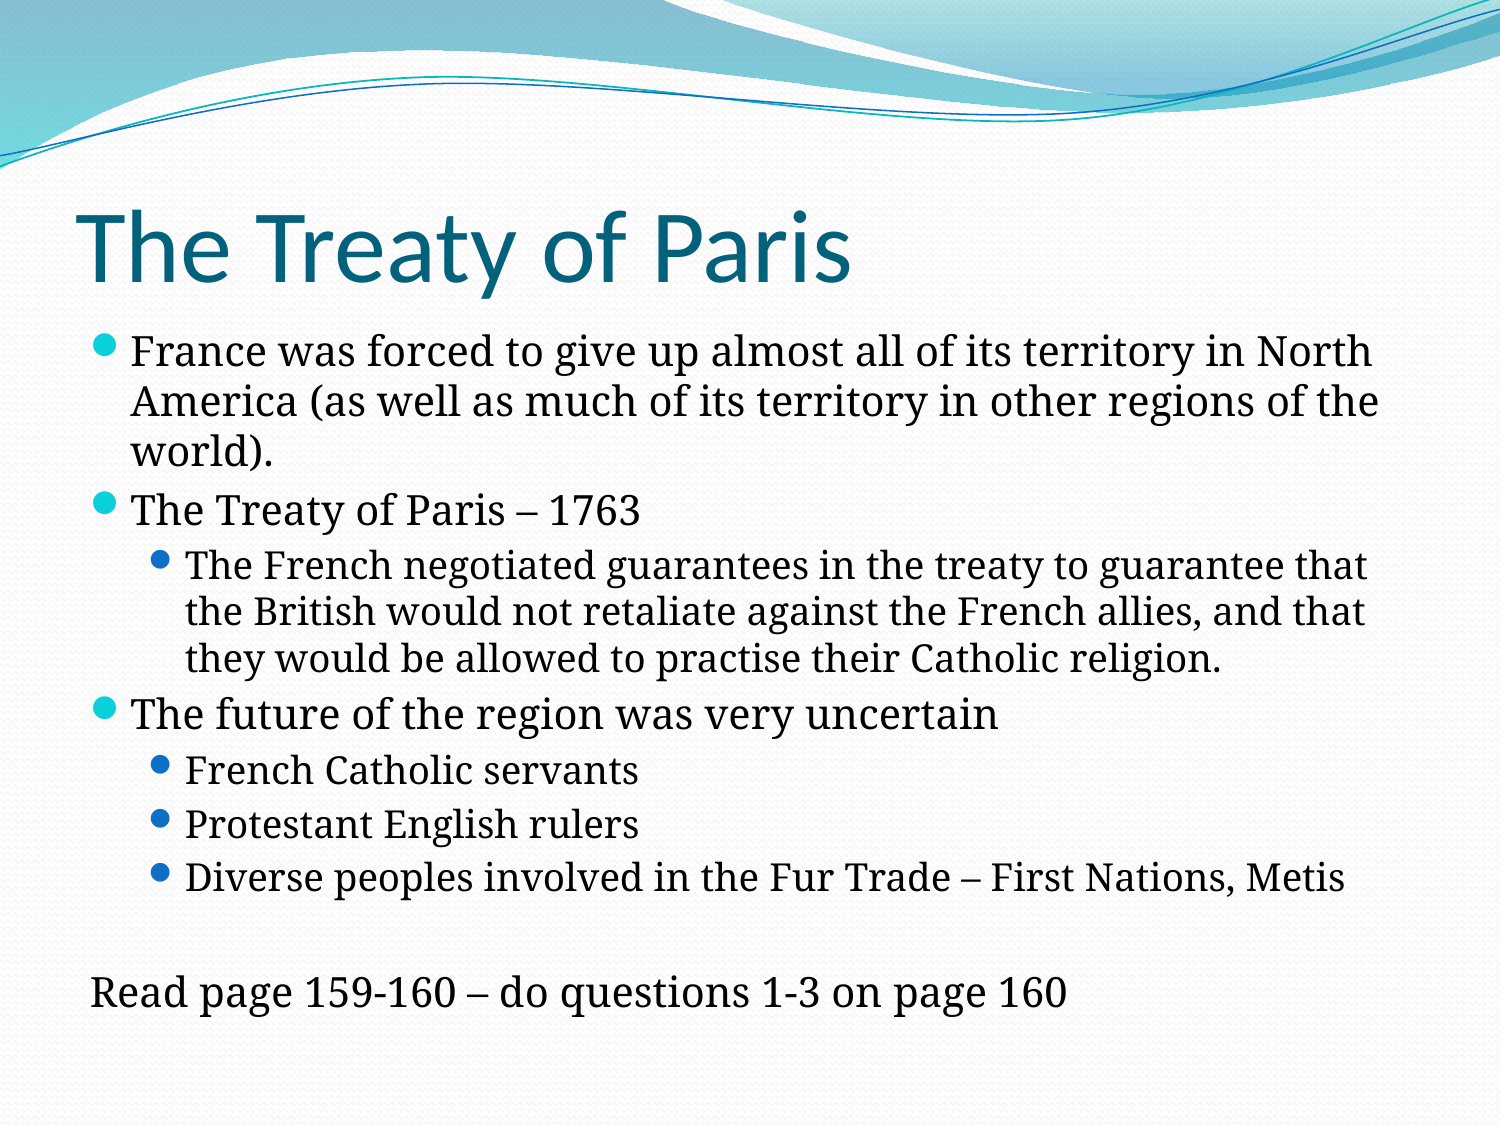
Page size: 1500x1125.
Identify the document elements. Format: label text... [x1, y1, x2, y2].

list France was forced to give up almost all of its territory in North America (as well as much of its territory in other regions of the world). The Treaty of Paris – 1763 The French negotiated guarantees in the treaty to guarantee that the British would not retaliate against the French allies, and that they would be allowed to practise their Catholic religion. The future of the region was very uncertain French Catholic servants Protestant English rulers Diverse peoples involved in the Fur Trade – First Nations, Metis Read page 159-160 – do questions 1-3 on page 160 [75, 317, 1425, 1038]
title The Treaty of Paris [75, 115, 1425, 303]
